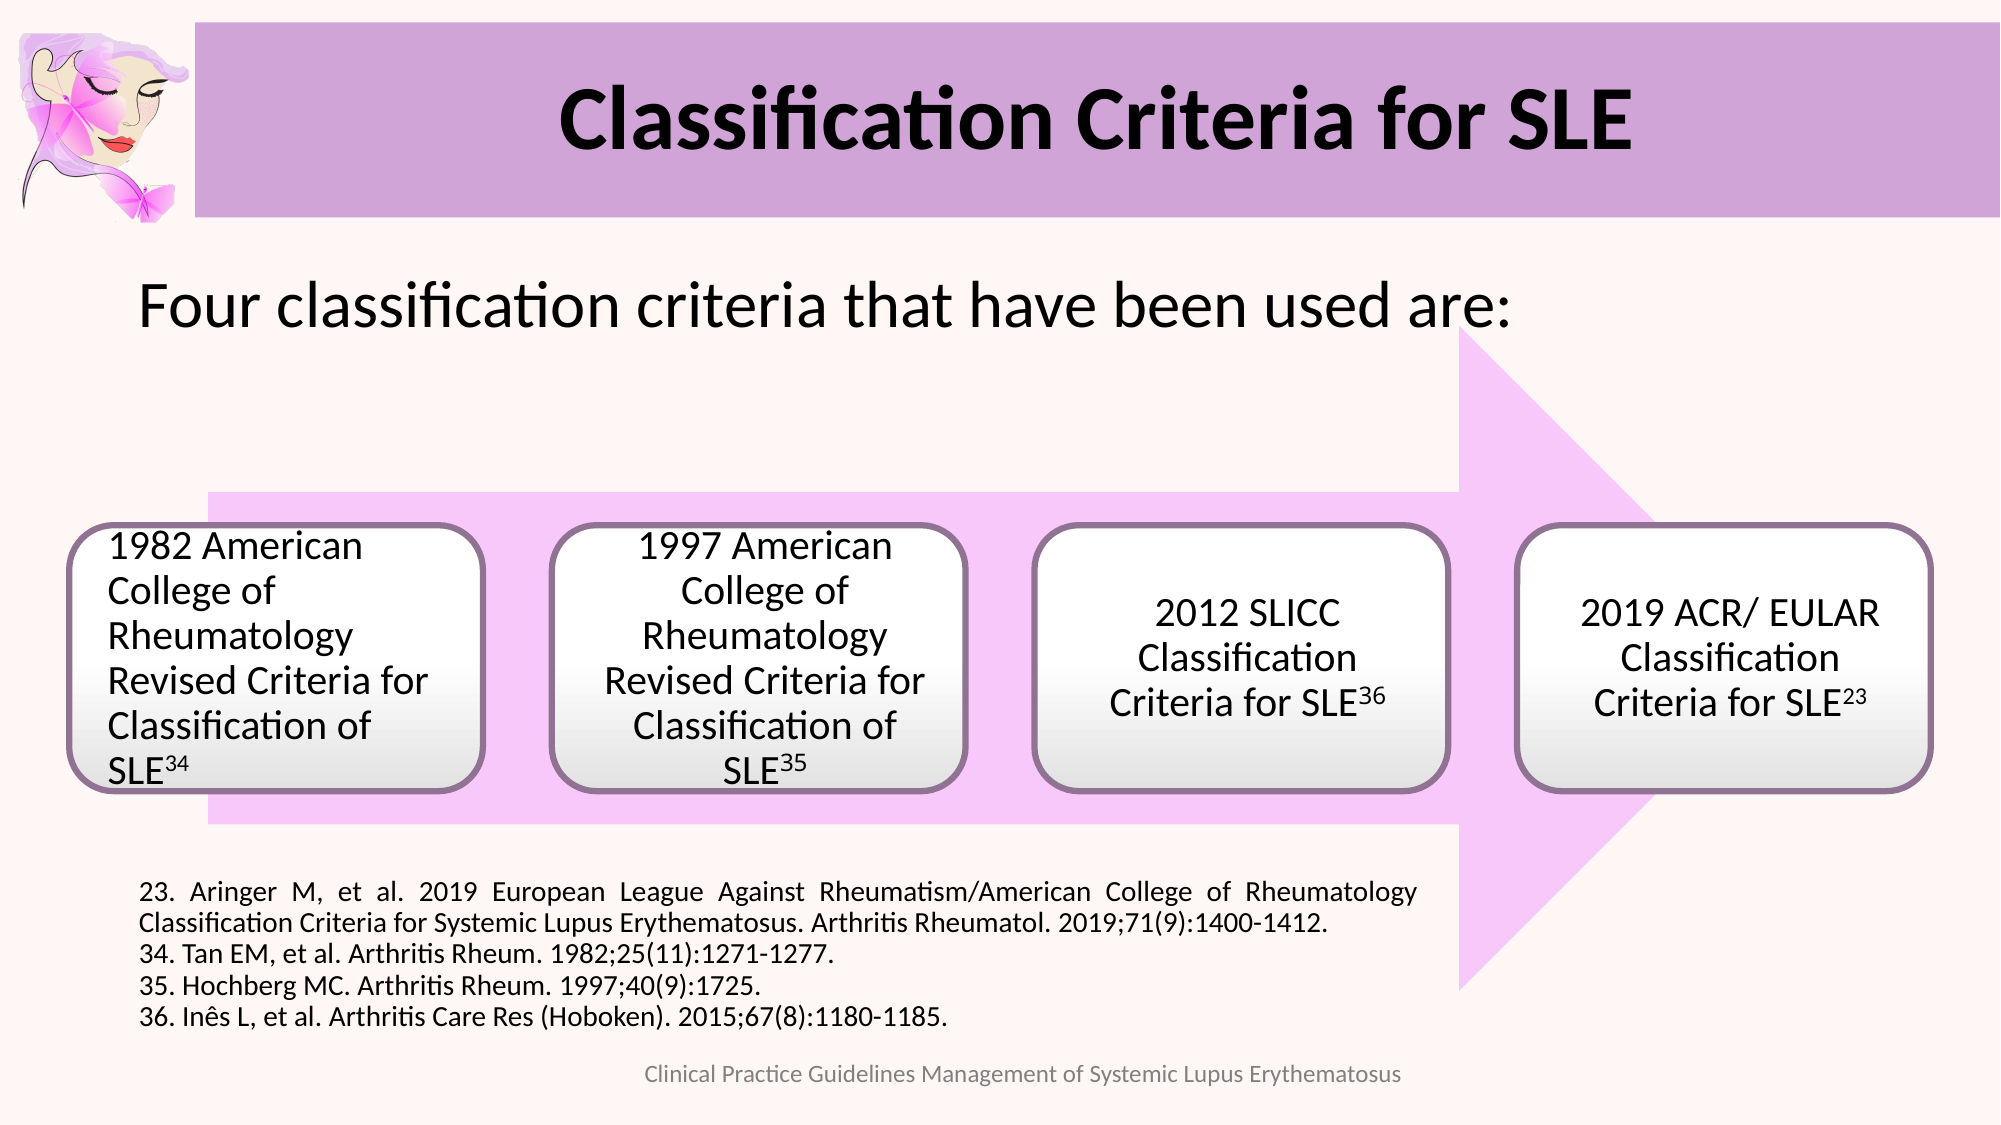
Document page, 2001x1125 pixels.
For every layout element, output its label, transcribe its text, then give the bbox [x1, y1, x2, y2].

list Four classification criteria that have been used are: [123, 247, 1887, 325]
picture [0, 10, 210, 248]
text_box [68, 325, 1932, 991]
title Classification Criteria for SLE [195, 22, 2000, 218]
